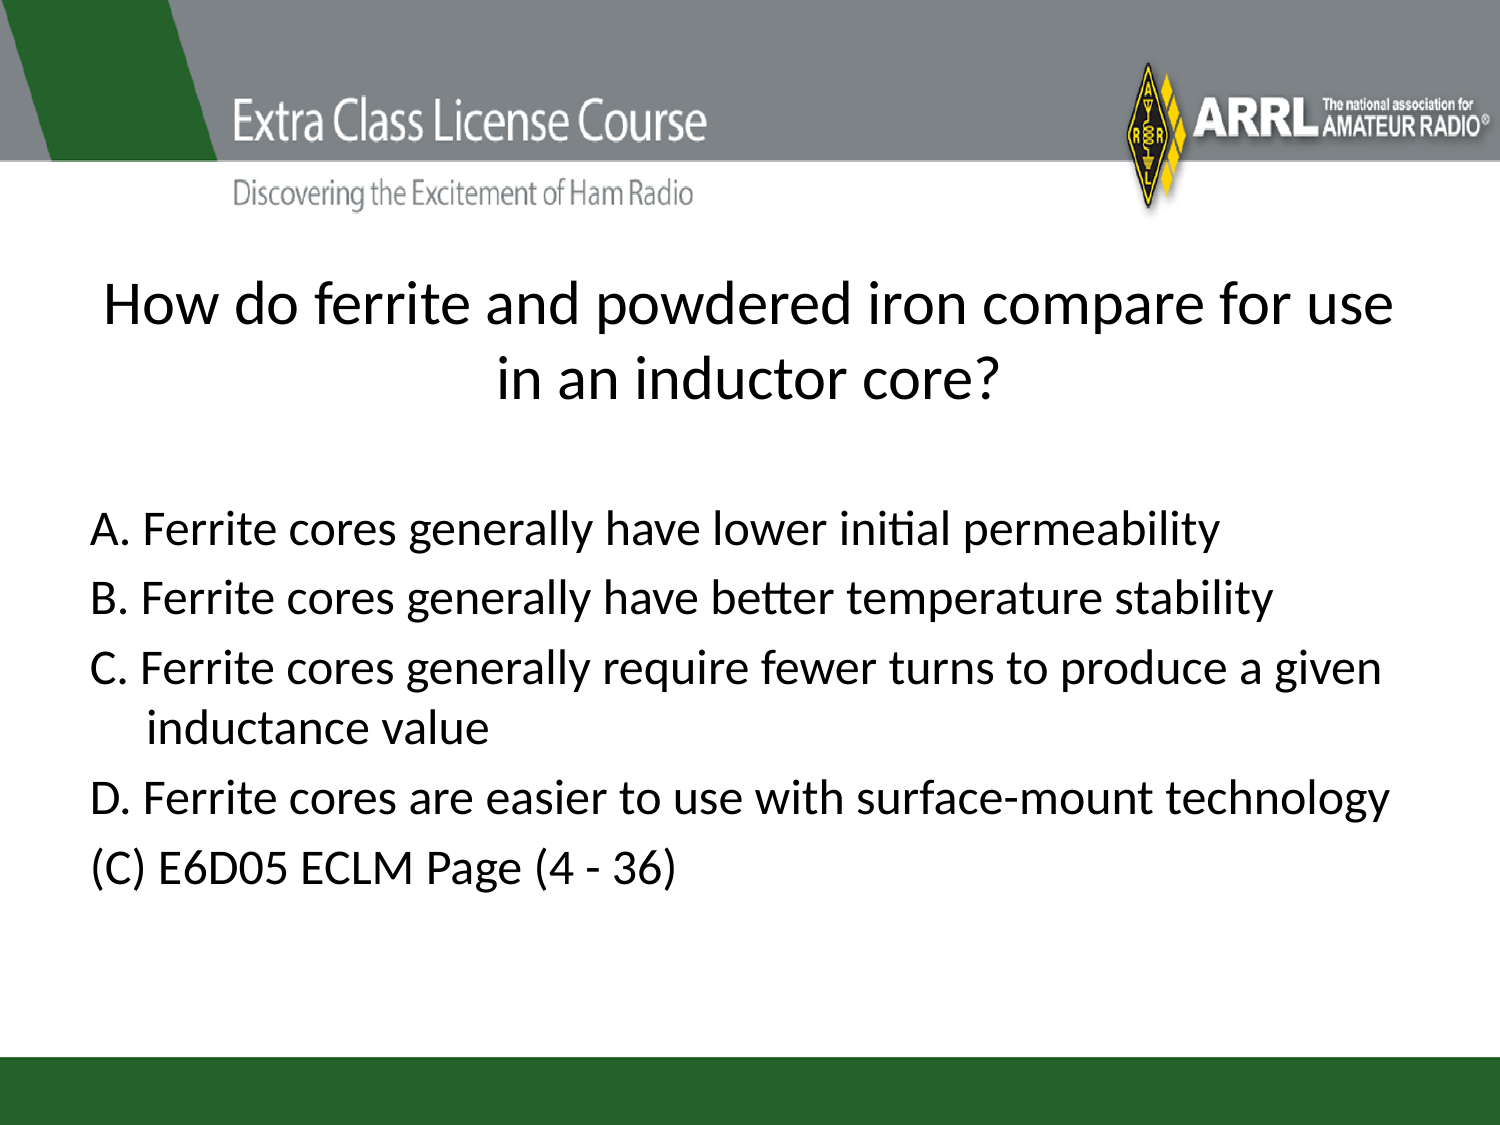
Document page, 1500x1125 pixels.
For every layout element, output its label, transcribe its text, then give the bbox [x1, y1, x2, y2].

title How do ferrite and powdered iron compare for use in an inductor core? [75, 254, 1425, 435]
picture [0, 0, 1500, 1125]
list A. Ferrite cores generally have lower initial permeability B. Ferrite cores generally have better temperature stability C. Ferrite cores generally require fewer turns to produce a given inductance value D. Ferrite cores are easier to use with surface-mount technology (C) E6D05 ECLM Page (4 - 36) [75, 487, 1425, 1005]
